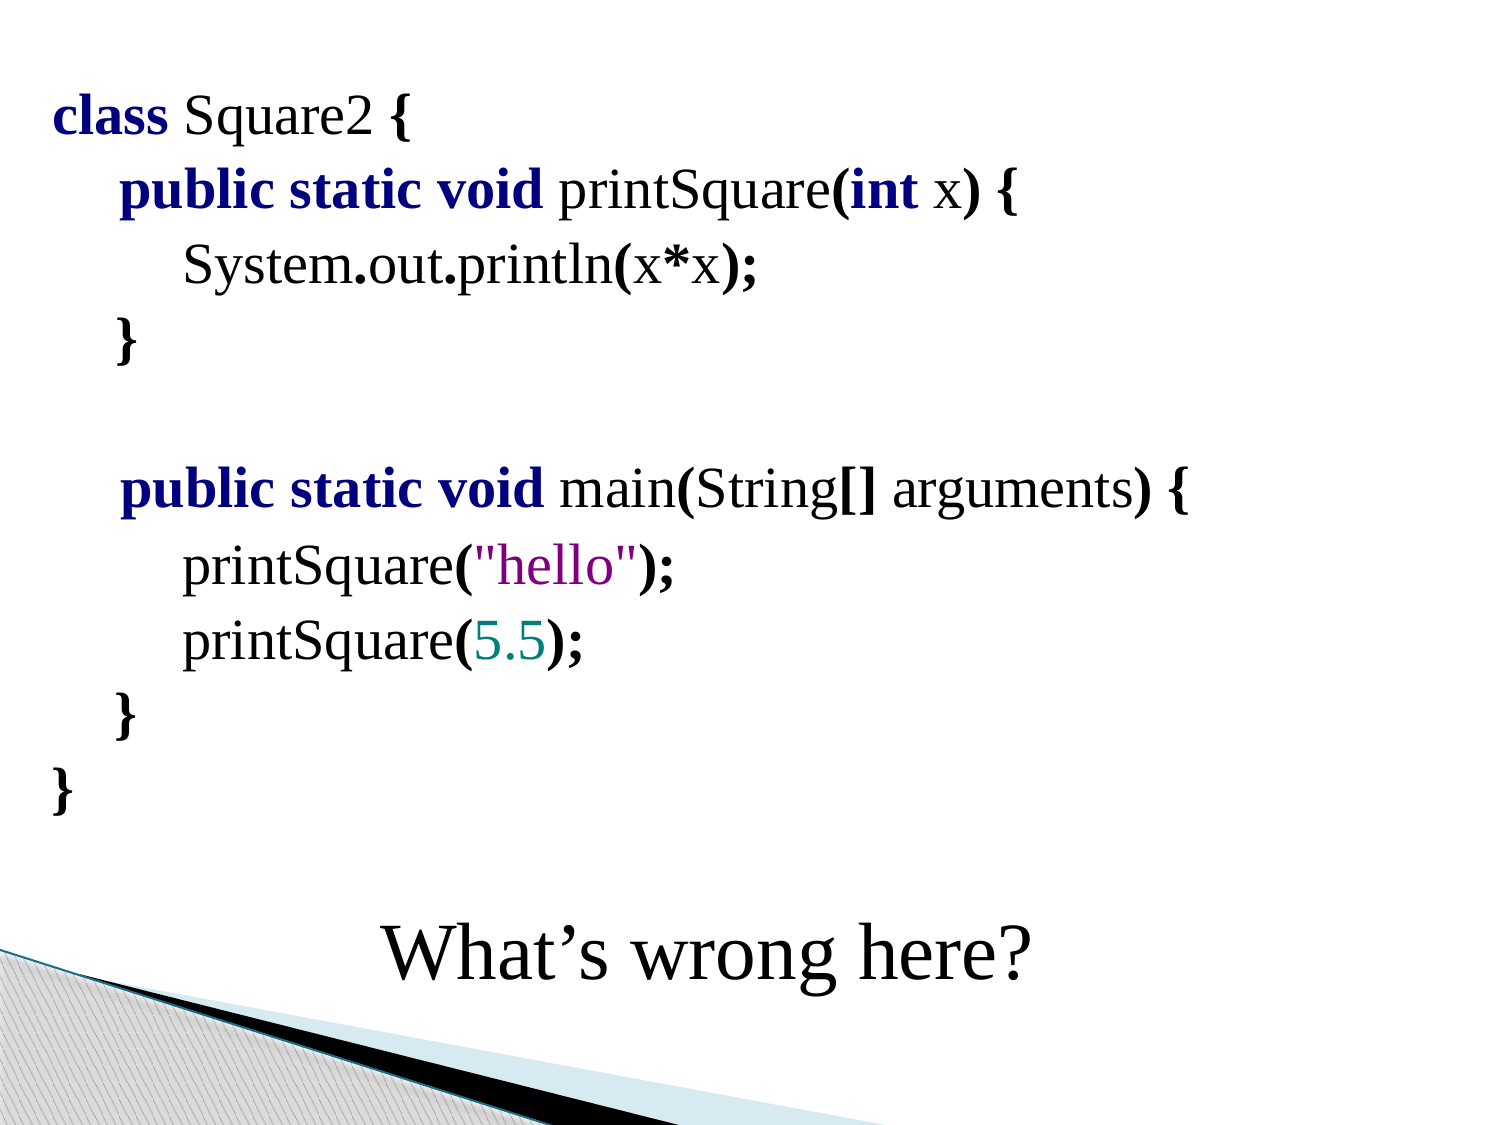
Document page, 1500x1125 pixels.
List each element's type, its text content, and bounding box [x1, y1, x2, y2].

text_box public static void main(String[] arguments) { [120, 466, 1192, 526]
text_box System.out.println(x*x); [182, 242, 761, 302]
text_box class Square2 { [52, 93, 413, 153]
text_box What’s wrong here? [379, 900, 1035, 1003]
text_box } } [51, 693, 139, 827]
text_box } [115, 318, 139, 378]
text_box printSquare("hello"); printSquare(5.5); [182, 544, 678, 678]
text_box public static void printSquare(int x) { [119, 167, 1021, 227]
